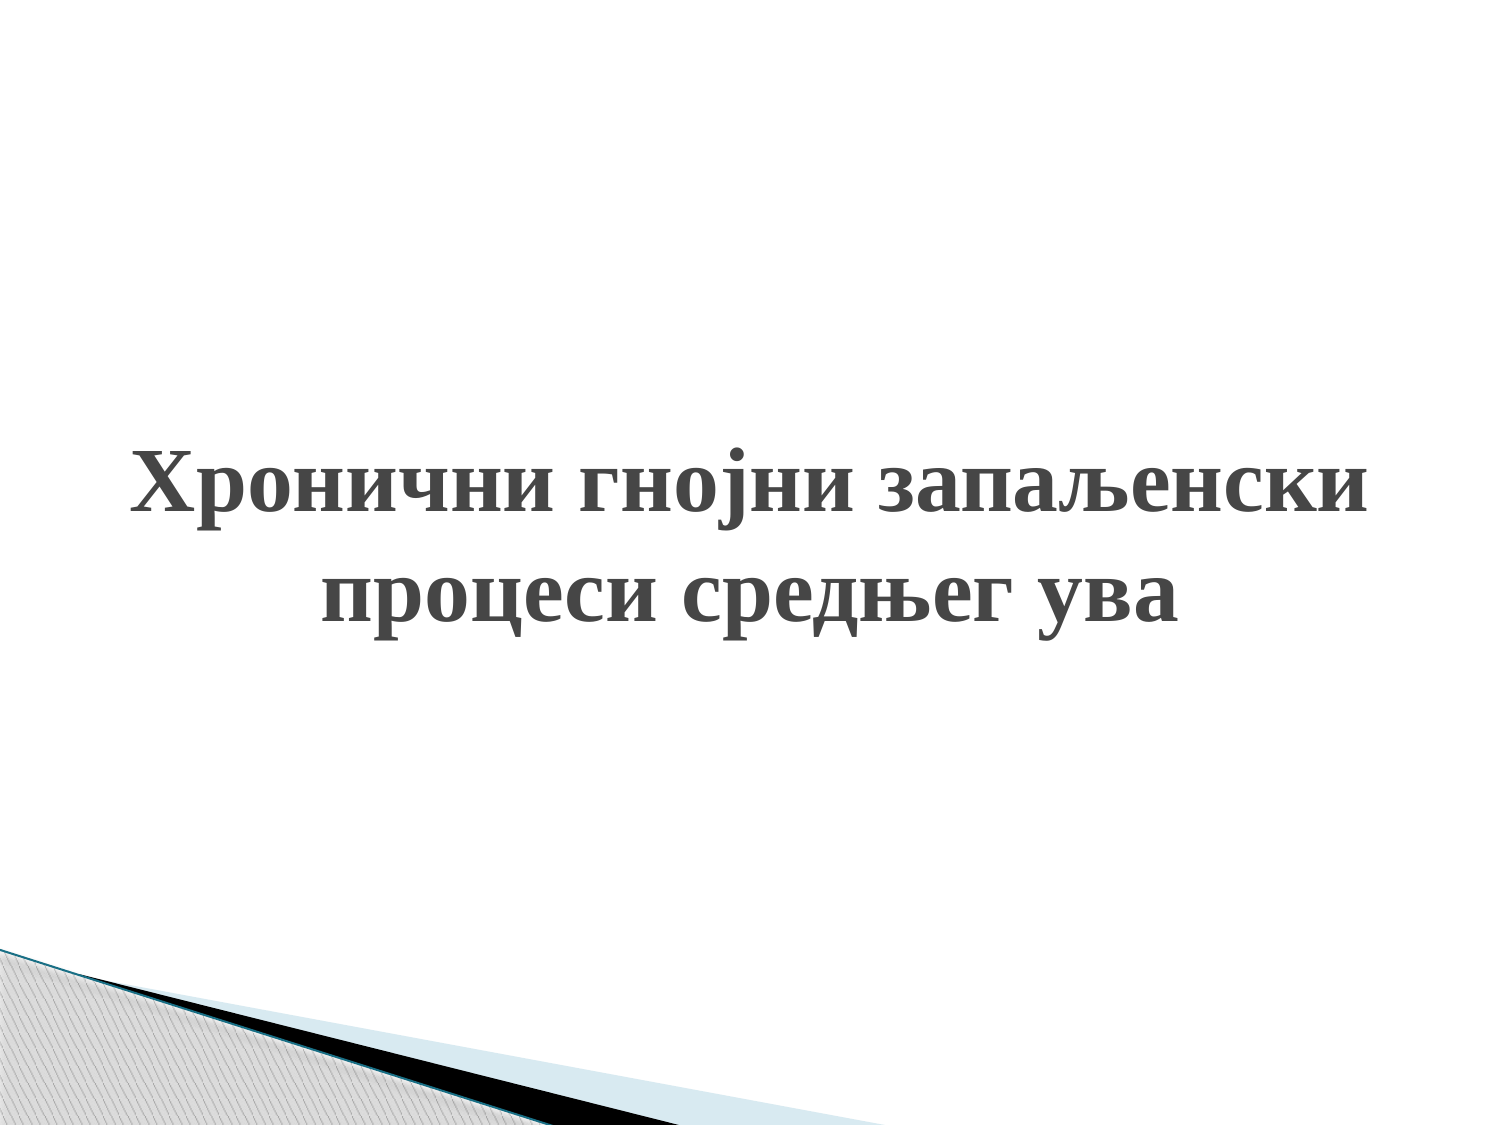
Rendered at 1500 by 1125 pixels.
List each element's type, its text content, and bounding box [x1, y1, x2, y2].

title Хронични гнојни запаљенски процеси средњег ува [37, 149, 1463, 1013]
